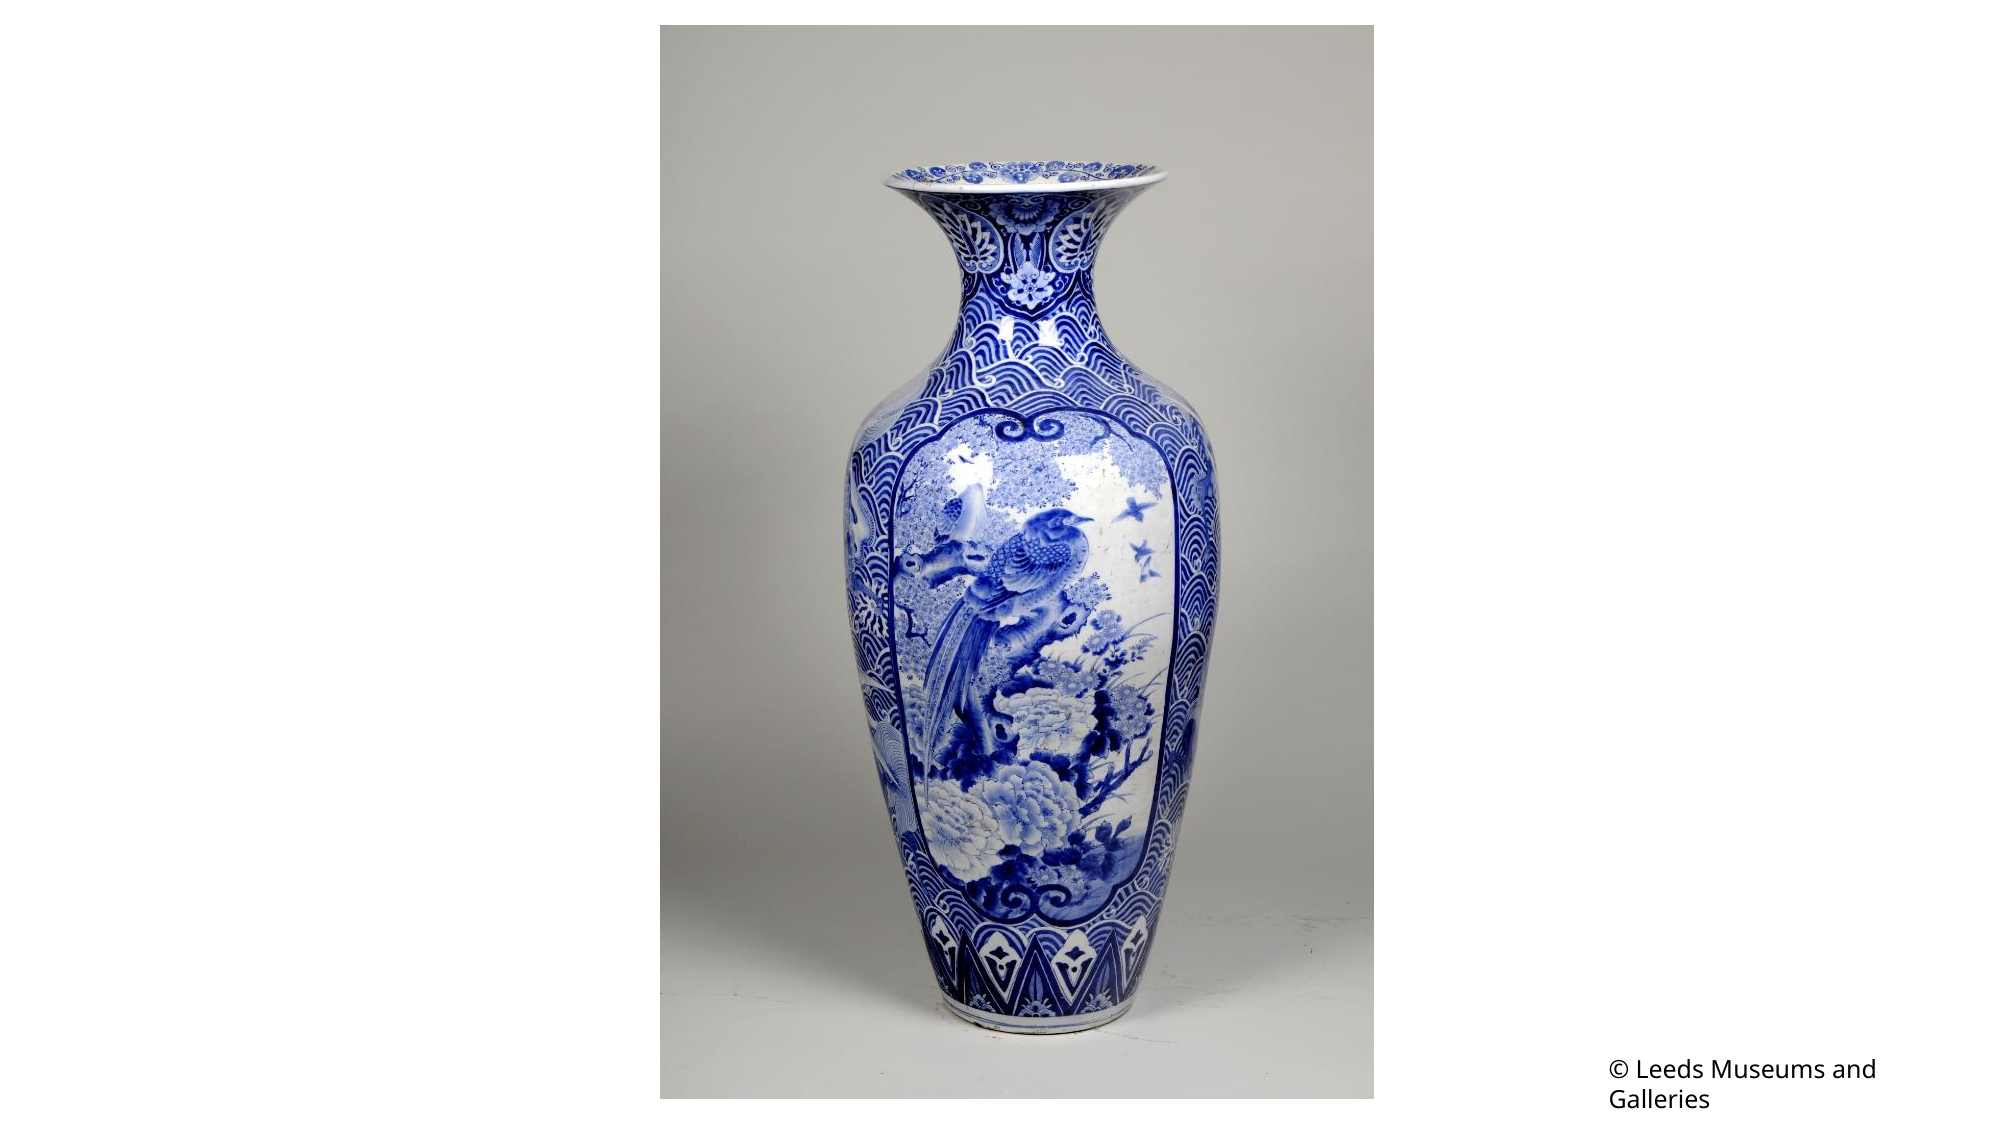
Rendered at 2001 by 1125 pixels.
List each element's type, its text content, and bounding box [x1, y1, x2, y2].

picture [660, 25, 1374, 1100]
text_box © Leeds Museums and Galleries [1593, 1046, 2000, 1122]
